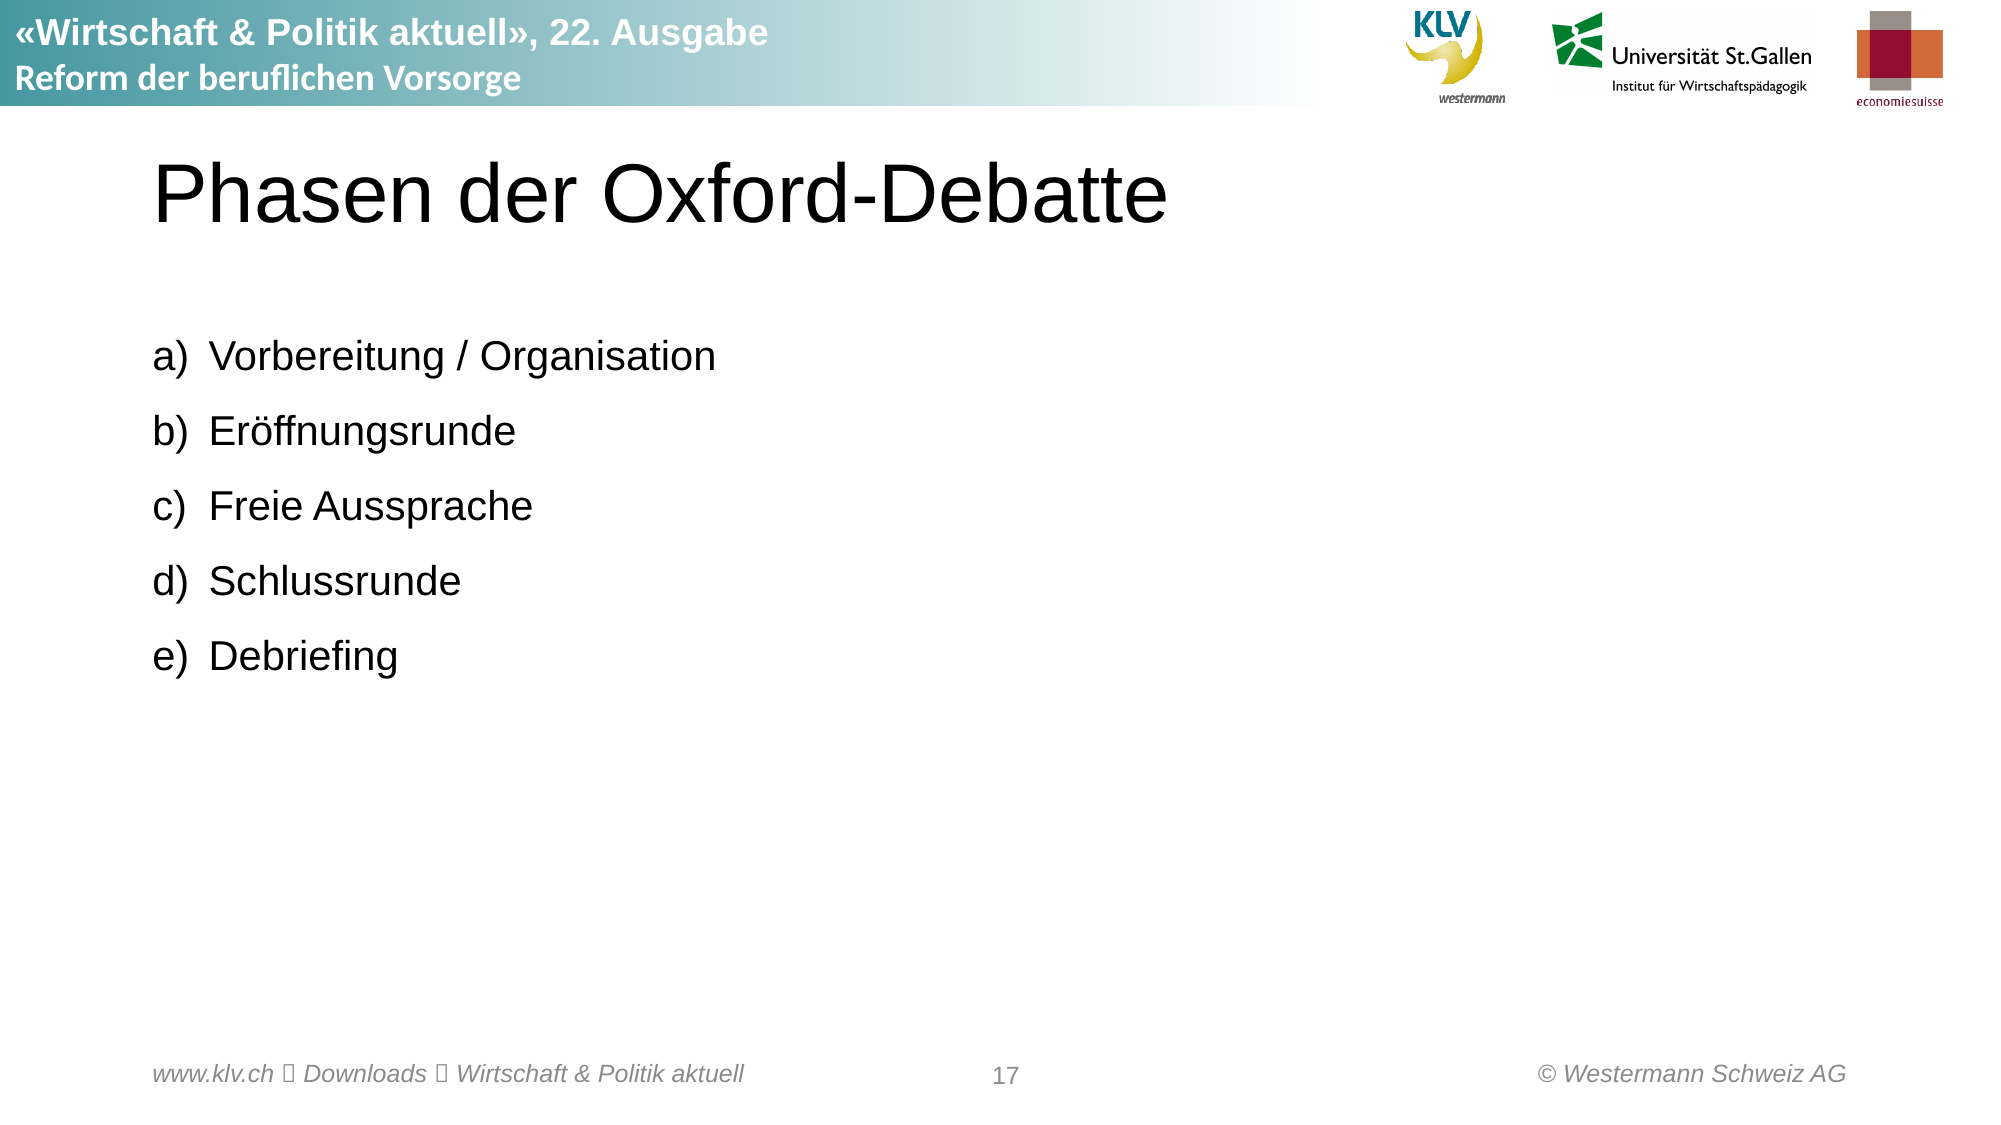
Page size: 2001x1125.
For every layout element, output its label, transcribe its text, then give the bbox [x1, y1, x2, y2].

text_box Vorbereitung / Organisation Eröffnungsrunde Freie Aussprache Schlussrunde Debriefing [137, 296, 1852, 687]
picture [1406, 11, 1505, 92]
text_box © Westermann Schweiz AG [1204, 1042, 1863, 1103]
slide_number 17 [812, 1044, 1200, 1105]
slide_number www.klv.ch  Downloads  Wirtschaft & Politik aktuell [137, 1042, 813, 1103]
title Phasen der Oxford-Debatte [137, 92, 1863, 299]
picture [1857, 11, 1943, 106]
picture [1552, 12, 1811, 92]
